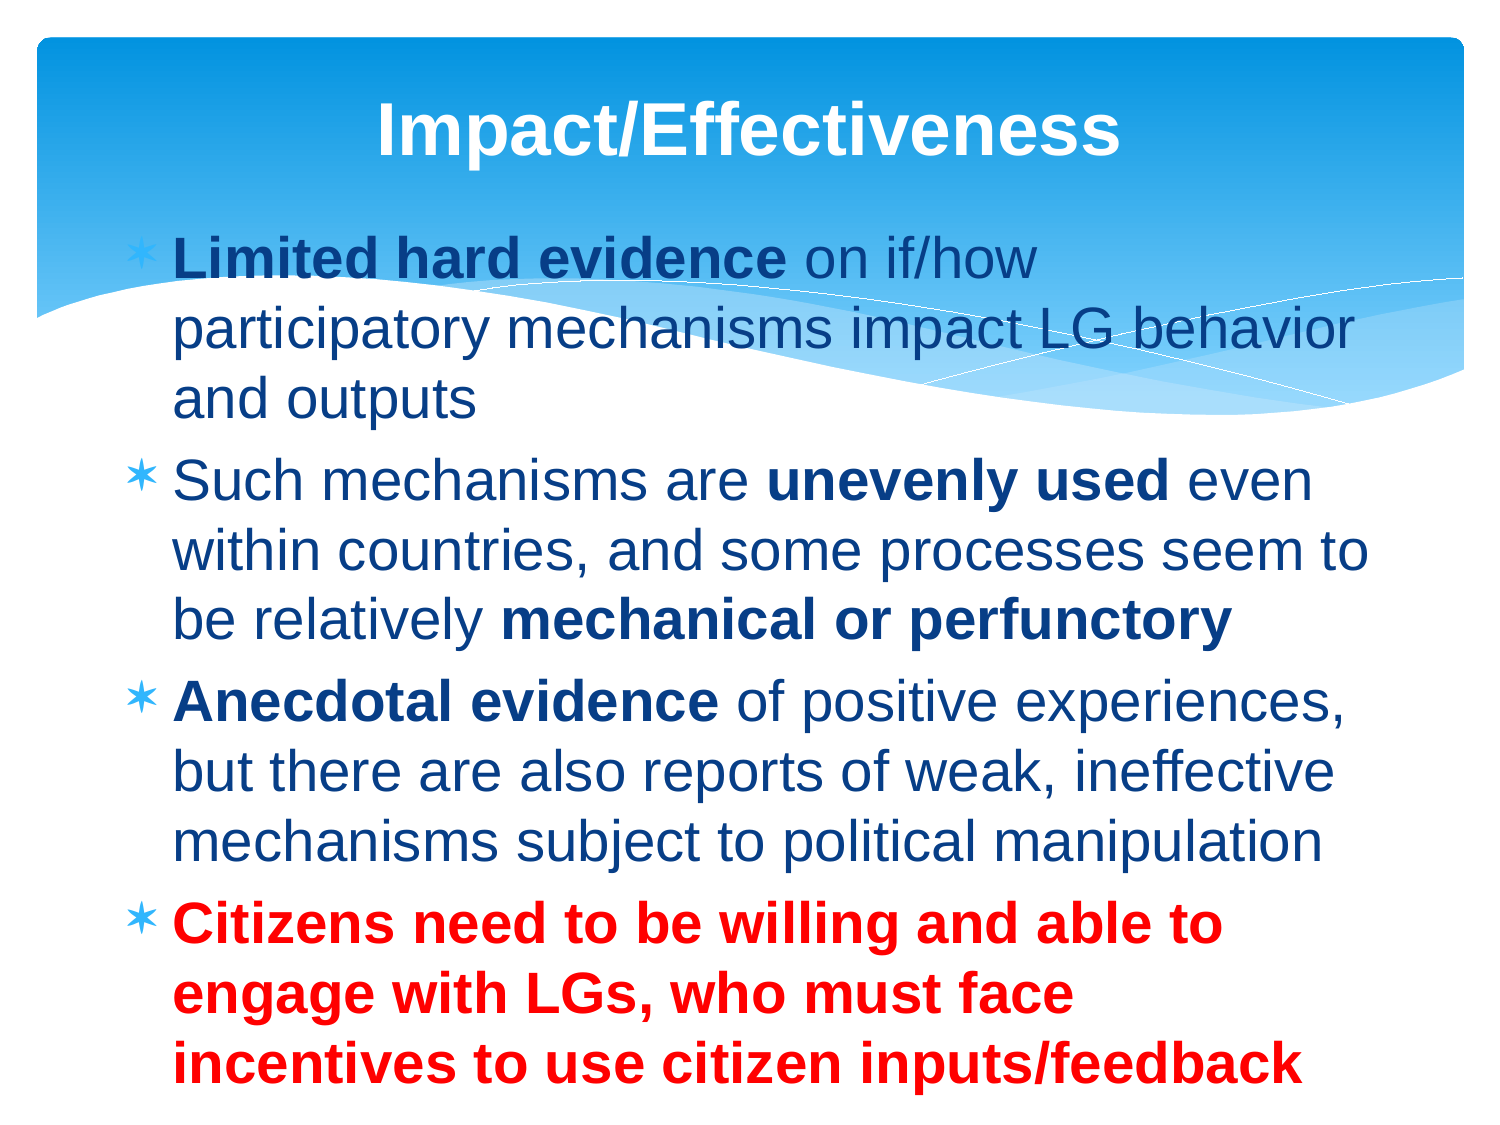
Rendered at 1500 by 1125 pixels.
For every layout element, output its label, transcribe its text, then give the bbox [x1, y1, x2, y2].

list Limited hard evidence on if/how participatory mechanisms impact LG behavior and outputs Such mechanisms are unevenly used even within countries, and some processes seem to be relatively mechanical or perfunctory Anecdotal evidence of positive experiences, but there are also reports of weak, ineffective mechanisms subject to political manipulation Citizens need to be willing and able to engage with LGs, who must face incentives to use citizen inputs/feedback [112, 212, 1388, 1038]
title Impact/Effectiveness [112, 62, 1388, 188]
